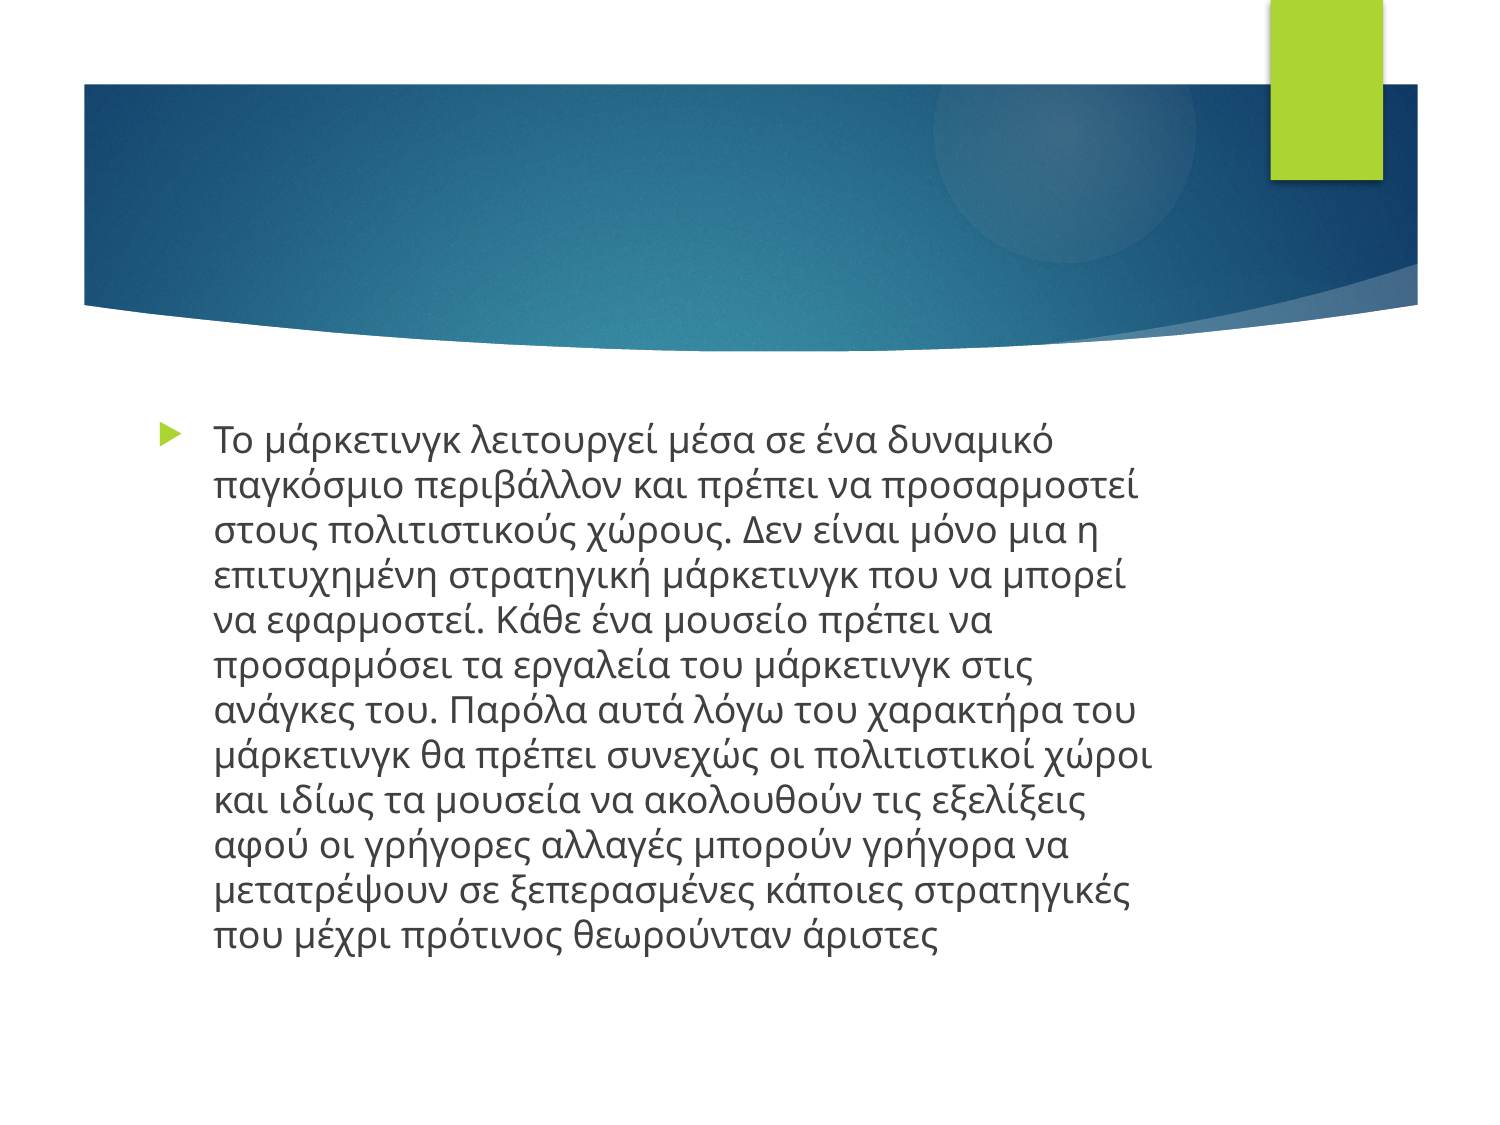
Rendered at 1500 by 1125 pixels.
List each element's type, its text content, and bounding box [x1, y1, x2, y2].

list Το μάρκετινγκ λειτουργεί μέσα σε ένα δυναμικό παγκόσμιο περιβάλλον και πρέπει να προσαρμοστεί στους πολιτιστικούς χώρους. Δεν είναι μόνο μια η επιτυχημένη στρατηγική μάρκετινγκ που να μπορεί να εφαρμοστεί. Κάθε ένα μουσείο πρέπει να προσαρμόσει τα εργαλεία του μάρκετινγκ στις ανάγκες του. Παρόλα αυτά λόγω του χαρακτήρα του μάρκετινγκ θα πρέπει συνεχώς οι πολιτιστικοί χώροι και ιδίως τα μουσεία να ακολουθούν τις εξελίξεις αφού οι γρήγορες αλλαγές μπορούν γρήγορα να μετατρέψουν σε ξεπερασμένες κάποιες στρατηγικές που μέχρι πρότινος θεωρούνταν άριστες [142, 408, 1183, 988]
